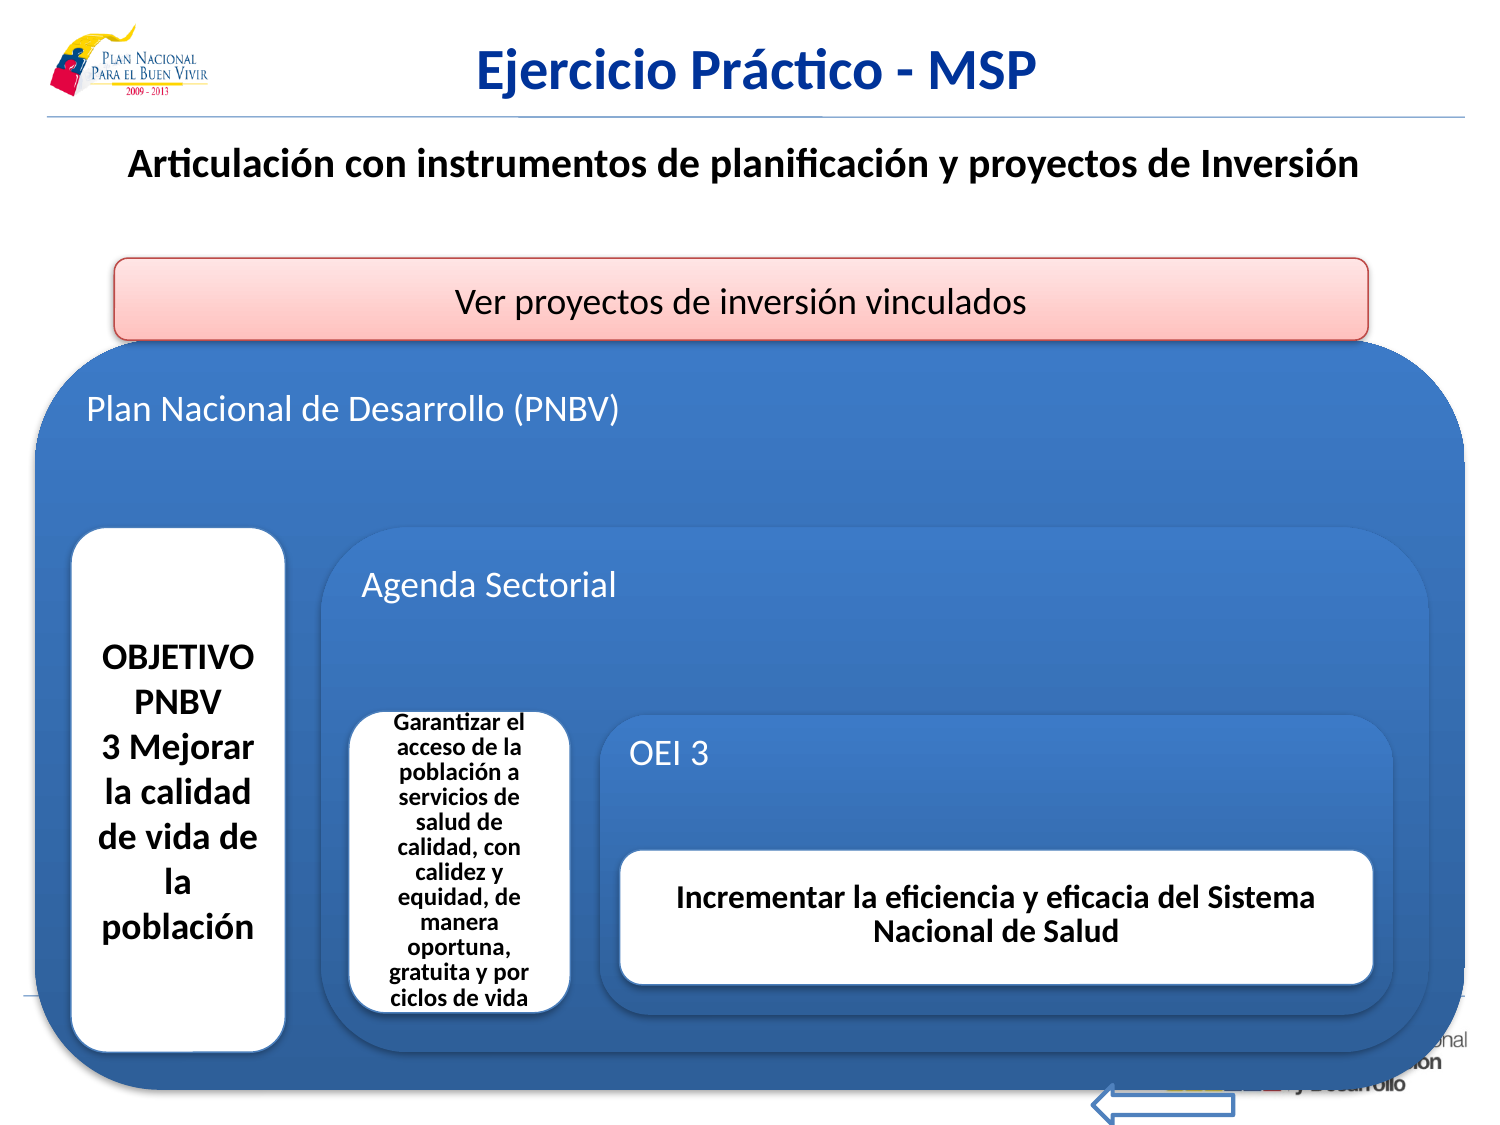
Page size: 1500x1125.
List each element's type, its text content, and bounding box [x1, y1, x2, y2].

picture [46, 17, 211, 106]
text_box Ejercicio Práctico - MSP [81, 0, 1432, 98]
text_box Articulación con instrumentos de planificación y proyectos de Inversión [82, 128, 1407, 194]
text_box [1090, 1097, 1236, 1125]
picture [1160, 1007, 1473, 1100]
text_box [34, 339, 1466, 1091]
text_box Ver proyectos de inversión vinculados [113, 257, 1369, 338]
